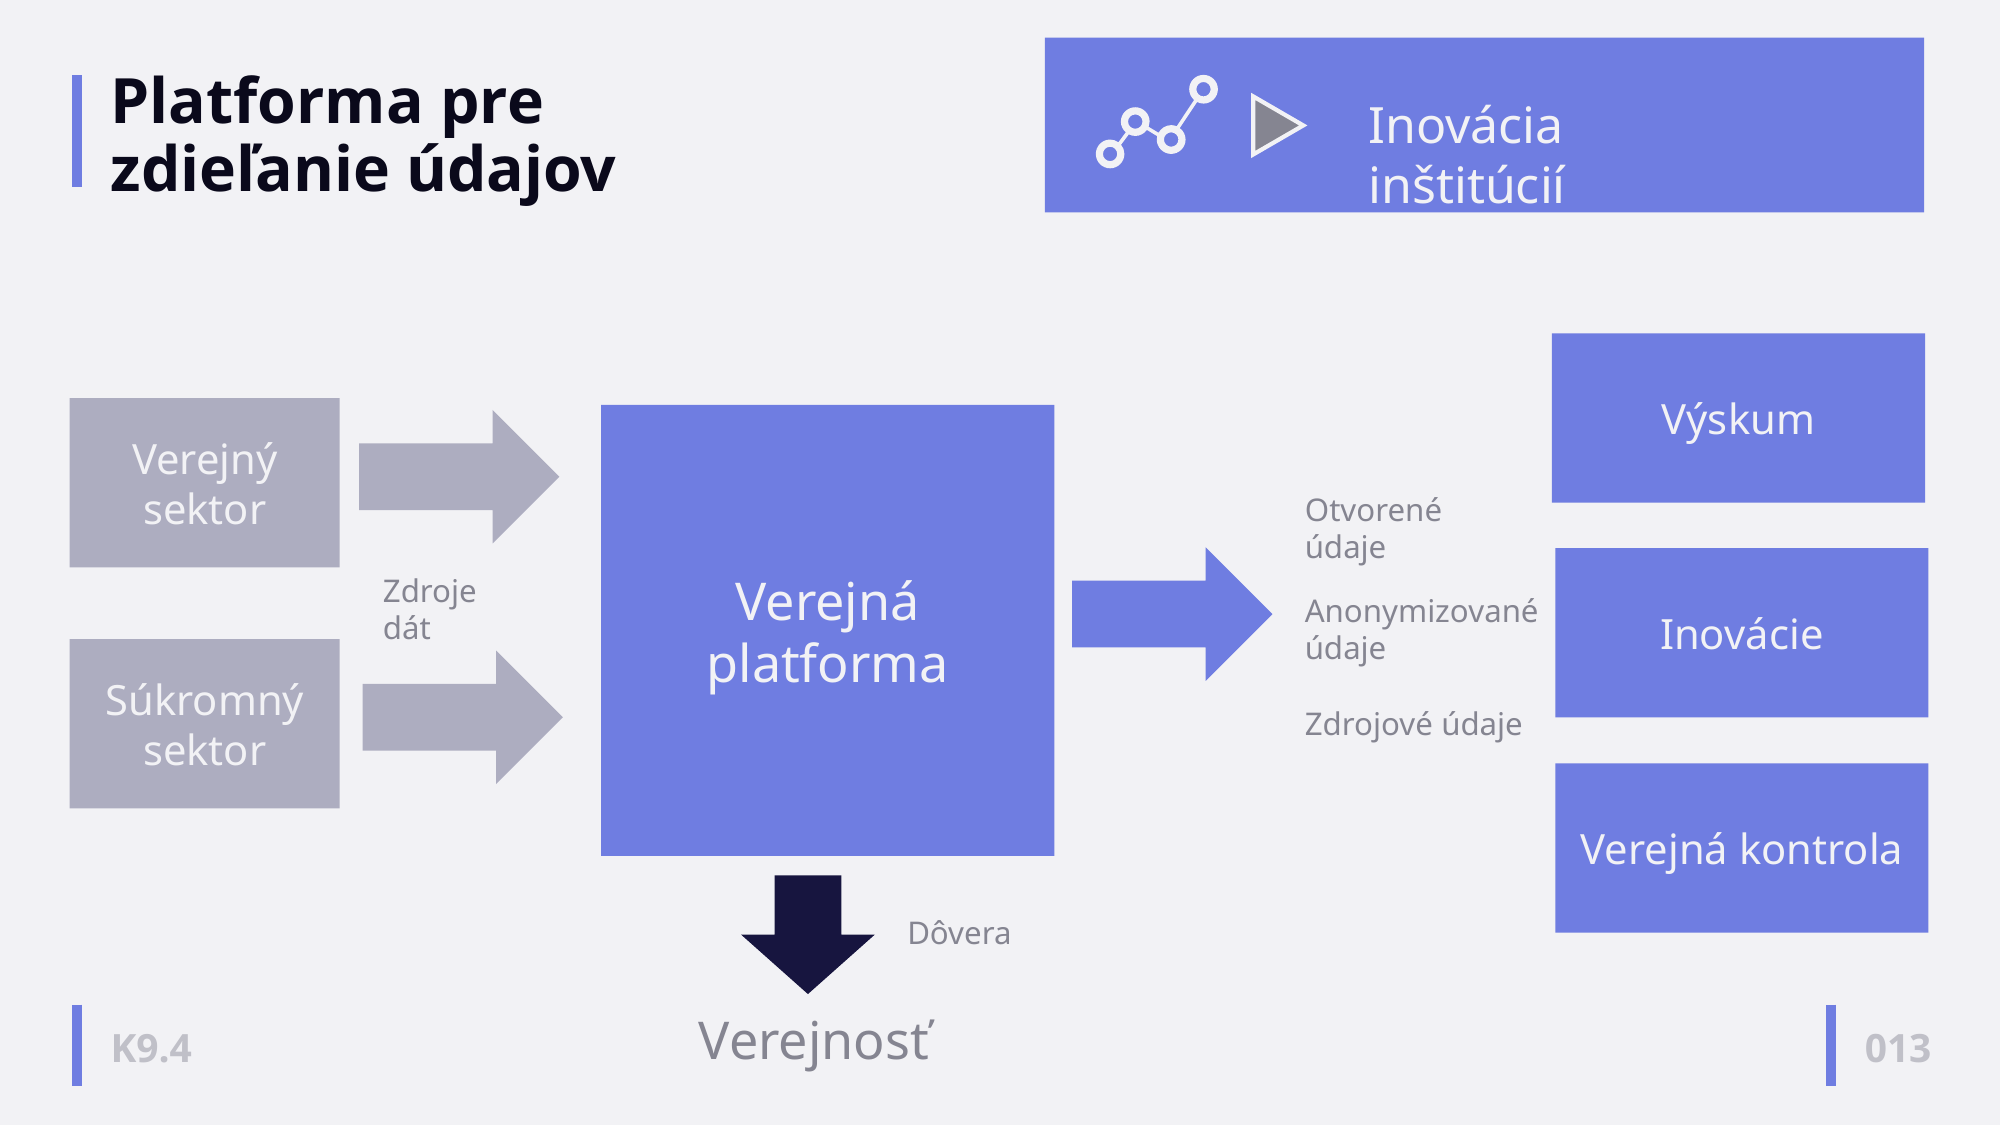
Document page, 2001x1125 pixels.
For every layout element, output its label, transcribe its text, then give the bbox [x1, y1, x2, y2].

text_box [361, 654, 565, 787]
text_box Zdrojové údaje [1290, 697, 1555, 750]
text_box Výskum [1551, 332, 1926, 504]
slide_number 013 [1850, 1015, 2000, 1078]
text_box [738, 874, 878, 996]
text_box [1044, 37, 1925, 213]
text_box Anonymizované údaje [1290, 583, 1554, 674]
text_box Otvorené údaje [1290, 482, 1469, 573]
text_box Inovácie [1554, 547, 1929, 718]
text_box [1071, 544, 1274, 684]
title Platforma pre zdieľanie údajov [95, 62, 692, 214]
text_box [358, 407, 561, 546]
text_box Dôvera [892, 906, 1157, 959]
text_box Súkromný sektor [69, 638, 341, 809]
text_box Verejná platforma [600, 404, 1055, 857]
text_box Verejný sektor [69, 397, 341, 568]
text_box Zdroje dát [368, 563, 547, 654]
text_box Verejnosť [684, 999, 1165, 1077]
text_box Verejná kontrola [1554, 762, 1929, 934]
